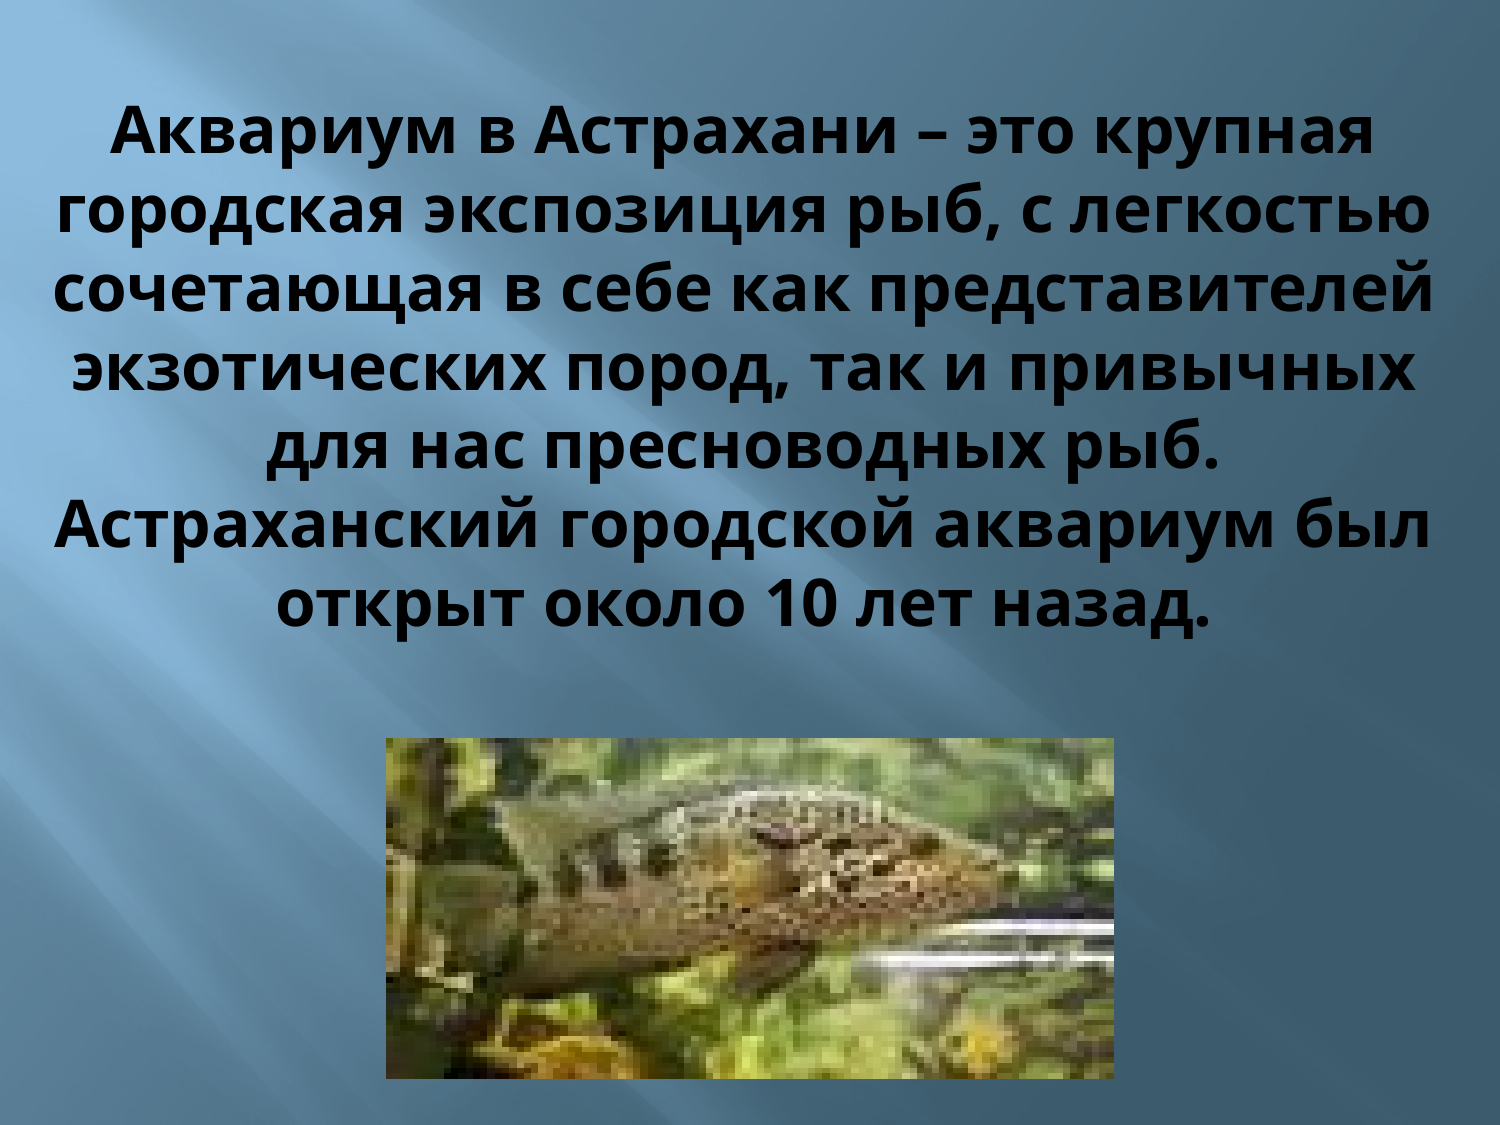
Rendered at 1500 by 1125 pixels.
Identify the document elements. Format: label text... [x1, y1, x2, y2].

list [386, 738, 1114, 1079]
title Аквариум в Астрахани – это крупная городская экспозиция рыб, с легкостью сочетающая в себе как представителей экзотических пород, так и привычных для нас пресноводных рыб. Астраханский городской аквариум был открыт около 10 лет назад. [35, 70, 1454, 739]
